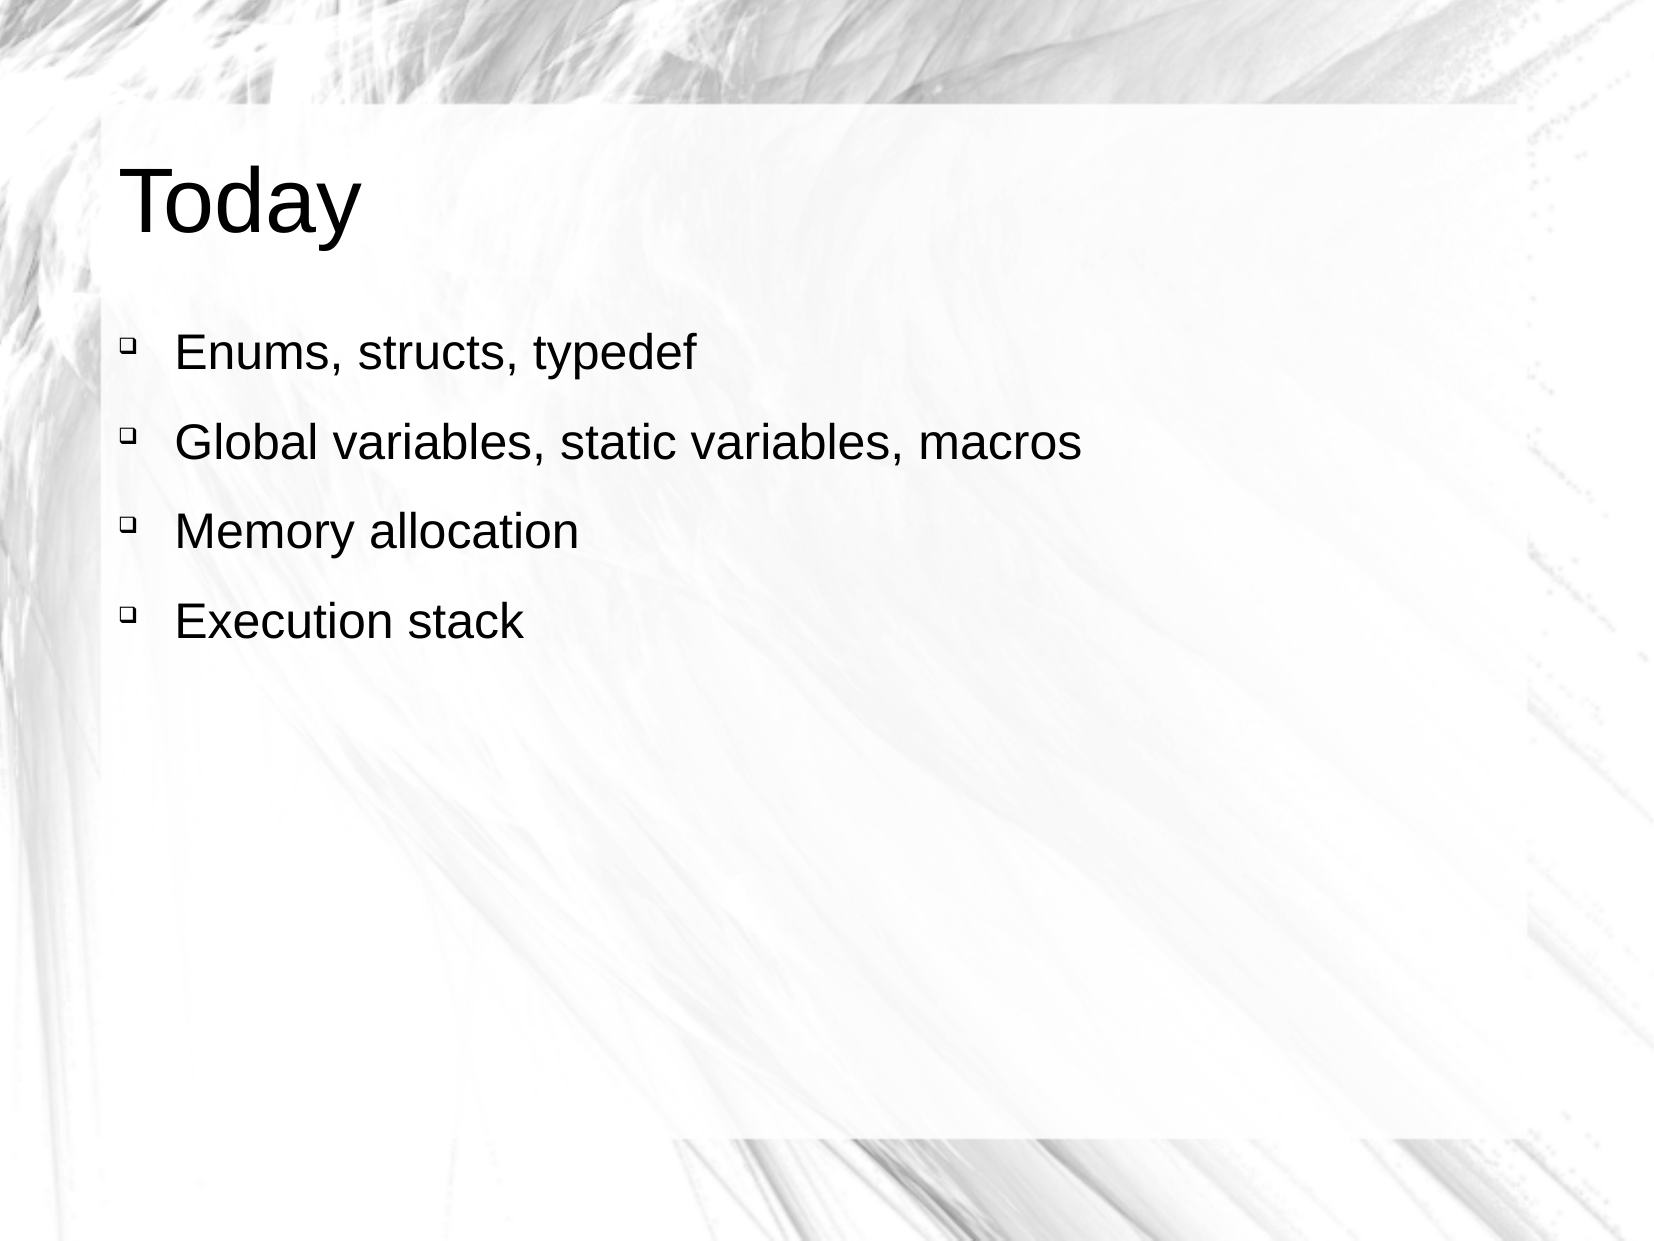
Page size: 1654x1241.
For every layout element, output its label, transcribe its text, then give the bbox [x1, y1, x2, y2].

picture [0, 0, 1654, 1241]
list Enums, structs, typedef Global variables, static variables, macros Memory allocation Execution stack [118, 319, 1571, 1109]
title Today [118, 93, 1506, 299]
